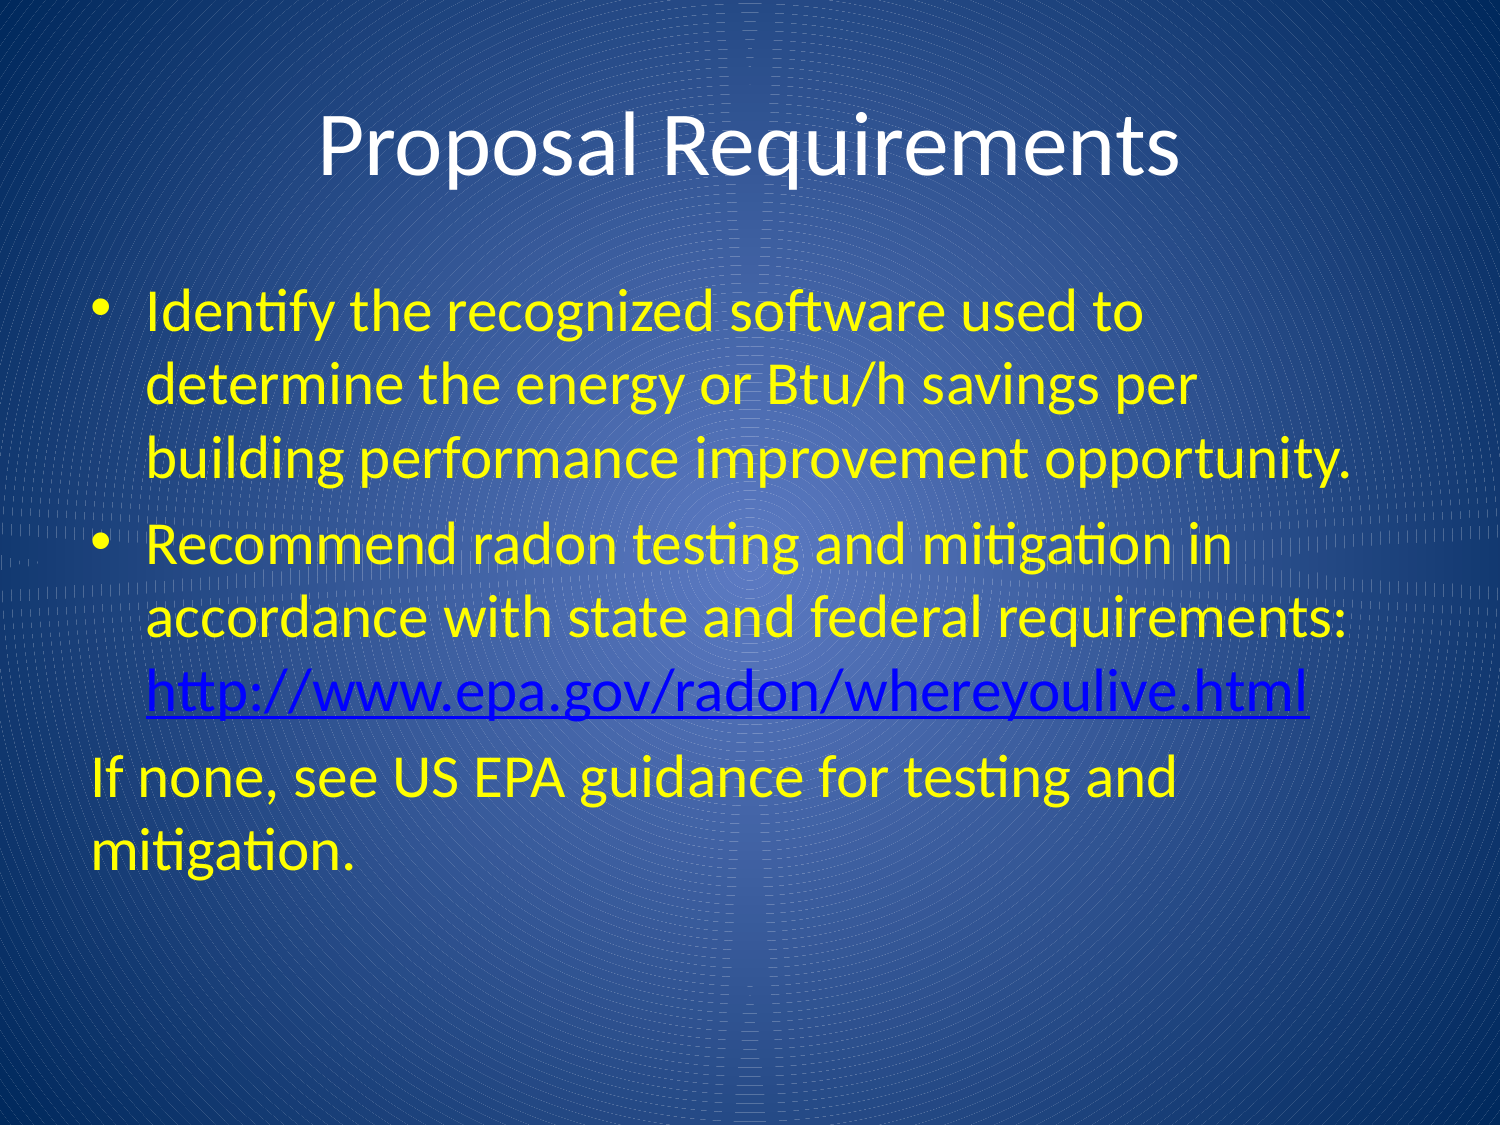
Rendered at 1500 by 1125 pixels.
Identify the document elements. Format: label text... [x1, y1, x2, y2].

list Identify the recognized software used to determine the energy or Btu/h savings per building performance improvement opportunity. Recommend radon testing and mitigation in accordance with state and federal requirements: http://www.epa.gov/radon/whereyoulive.html If none, see US EPA guidance for testing and mitigation. [75, 262, 1425, 1005]
title Proposal Requirements [75, 45, 1425, 233]
